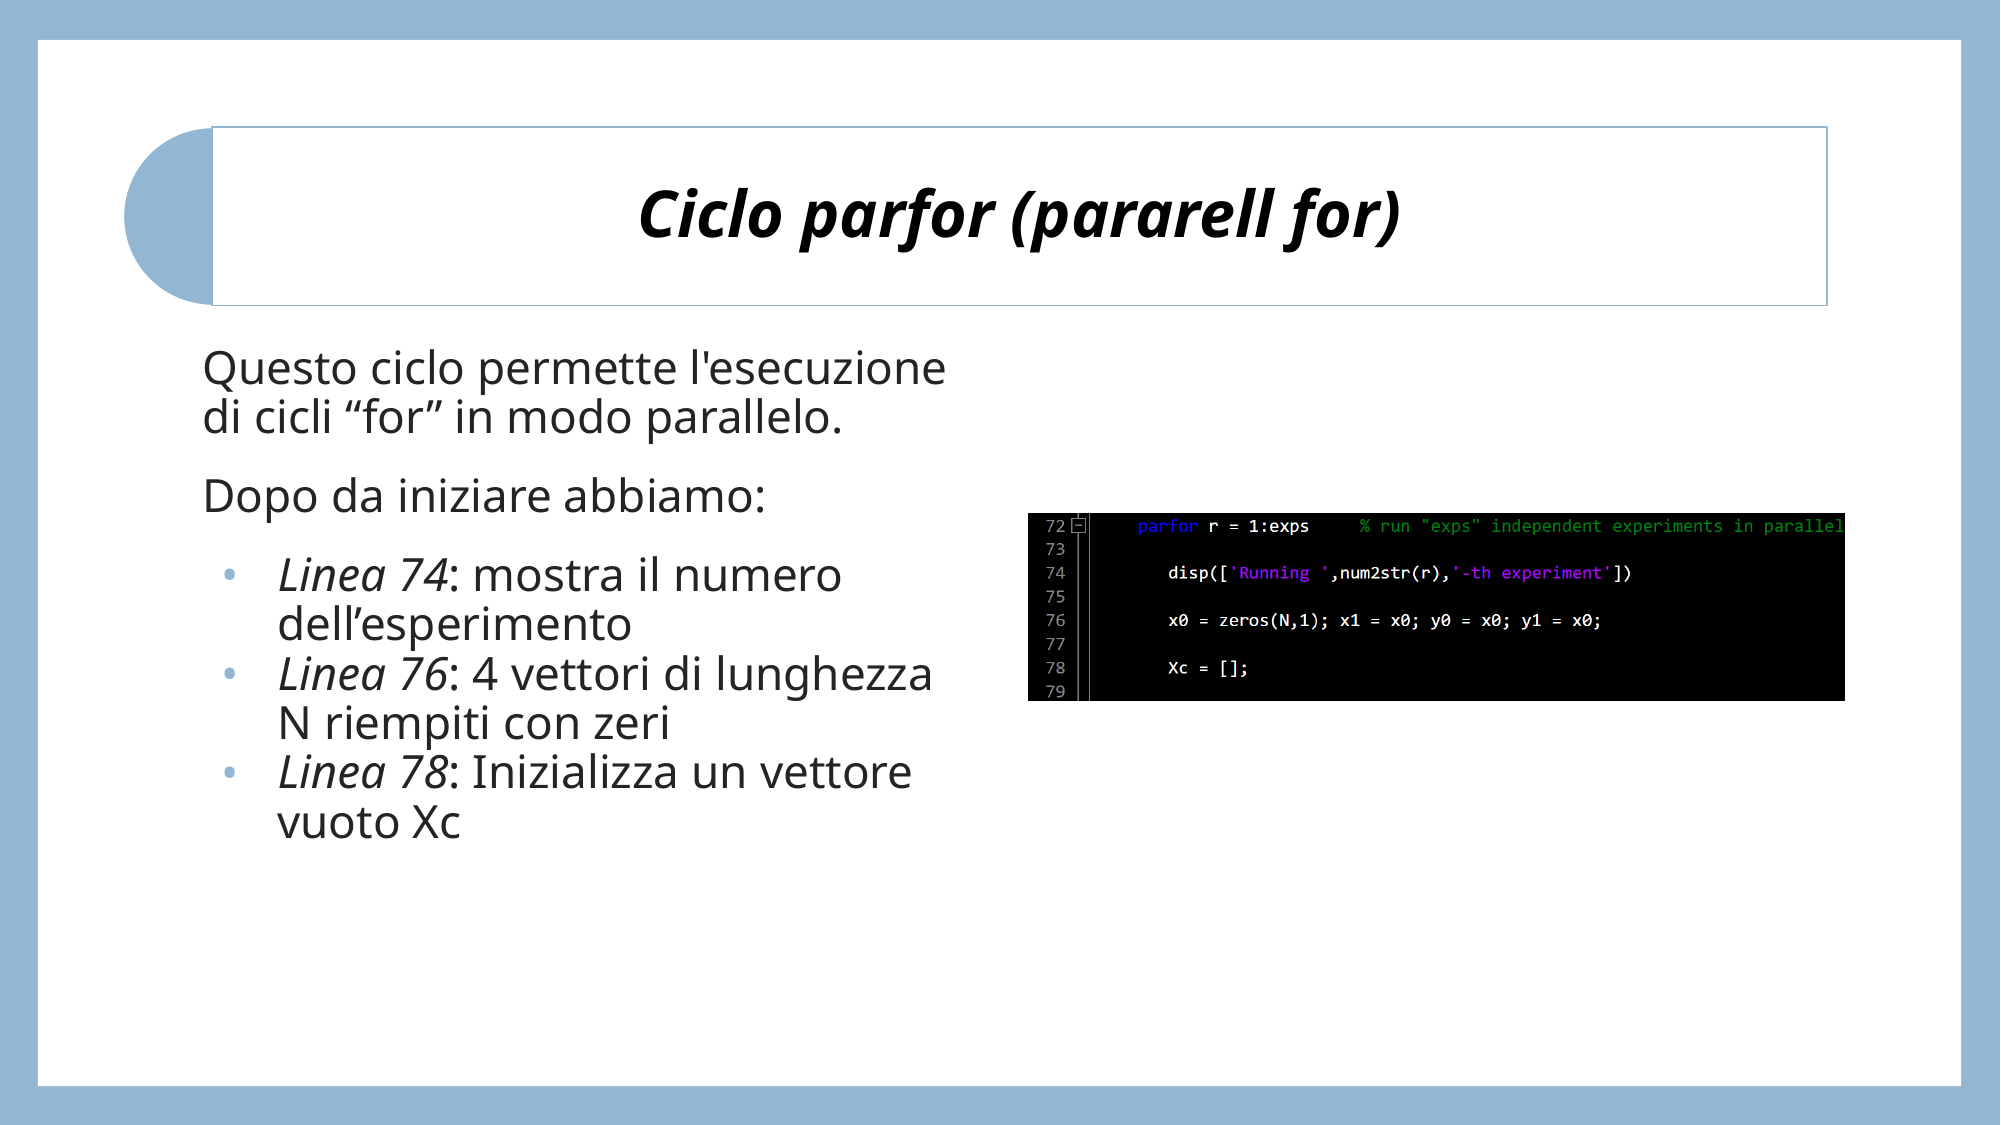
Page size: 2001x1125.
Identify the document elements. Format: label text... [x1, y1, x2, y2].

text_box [122, 127, 1828, 306]
list Questo ciclo permette l'esecuzione di cicli “for” in modo parallelo. Dopo da iniziare abbiamo: Linea 74: mostra il numero dell’esperimento Linea 76: 4 vettori di lunghezza N riempiti con zeri Linea 78: Inizializza un vettore vuoto Xc [187, 337, 968, 998]
picture [1027, 513, 1845, 701]
